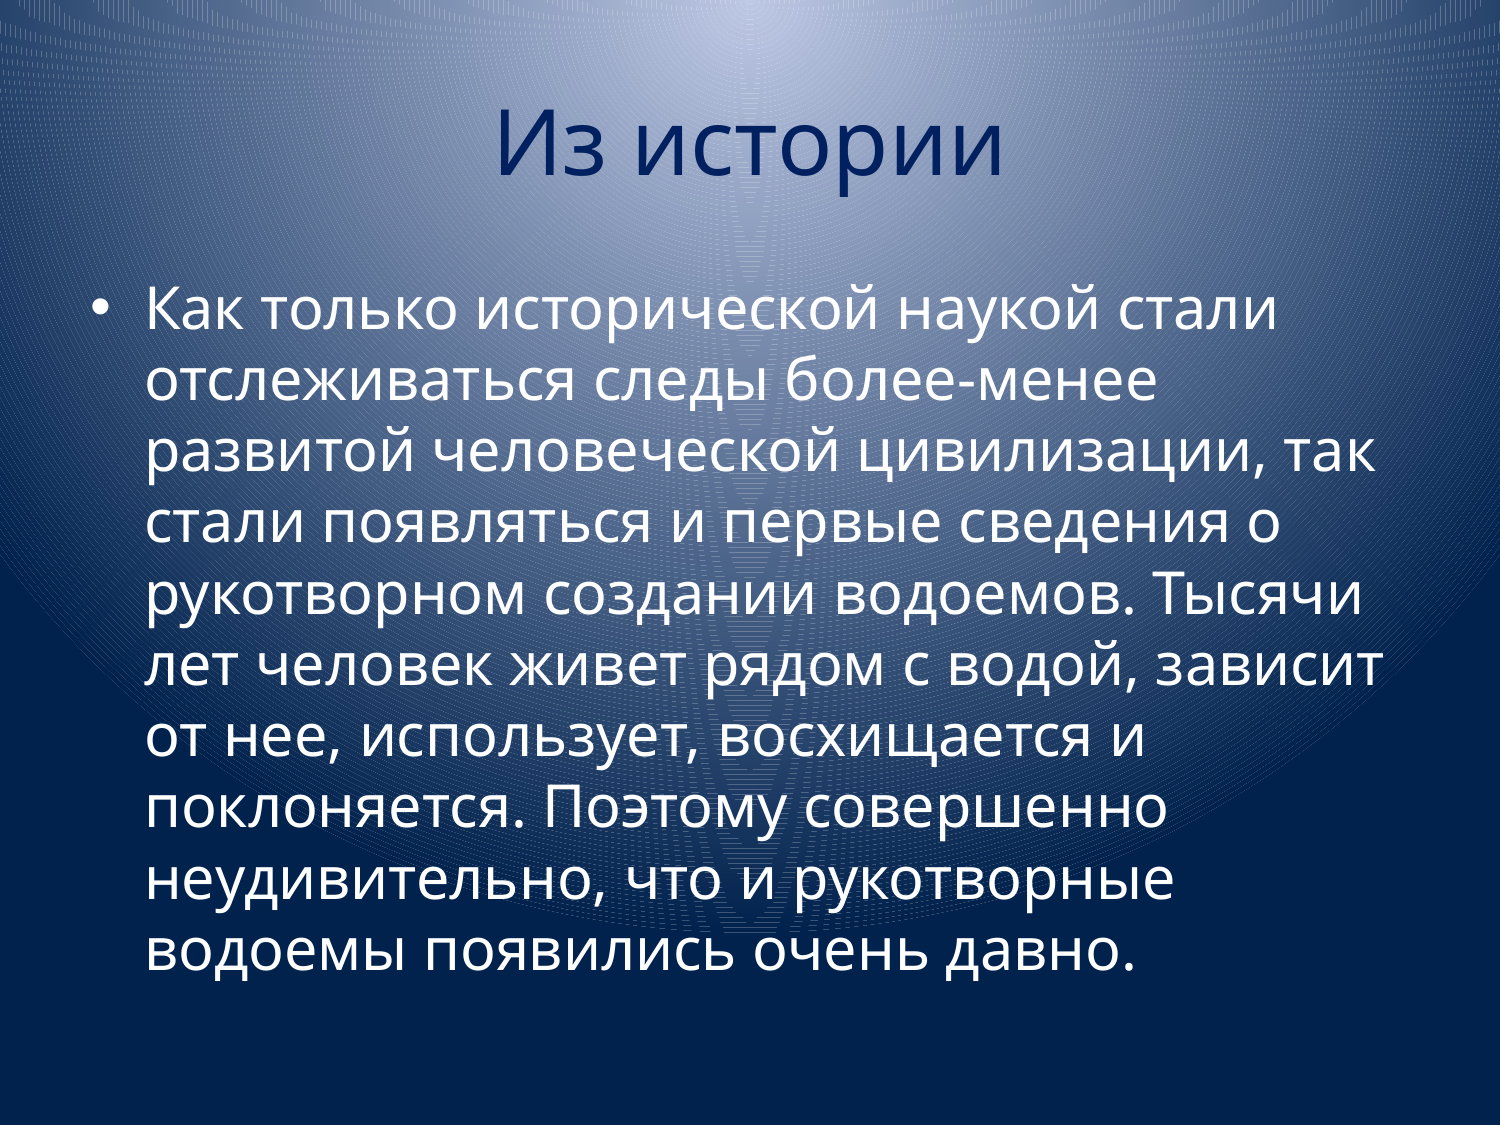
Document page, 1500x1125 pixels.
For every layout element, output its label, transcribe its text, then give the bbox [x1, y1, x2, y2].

title Из истории [75, 45, 1425, 233]
list Как только исторической наукой стали отслеживаться следы более-менее развитой человеческой цивилизации, так стали появляться и первые сведения о рукотворном создании водоемов. Тысячи лет человек живет рядом с водой, зависит от нее, использует, восхищается и поклоняется. Поэтому совершенно неудивительно, что и рукотворные водоемы появились очень давно. [75, 262, 1425, 1005]
